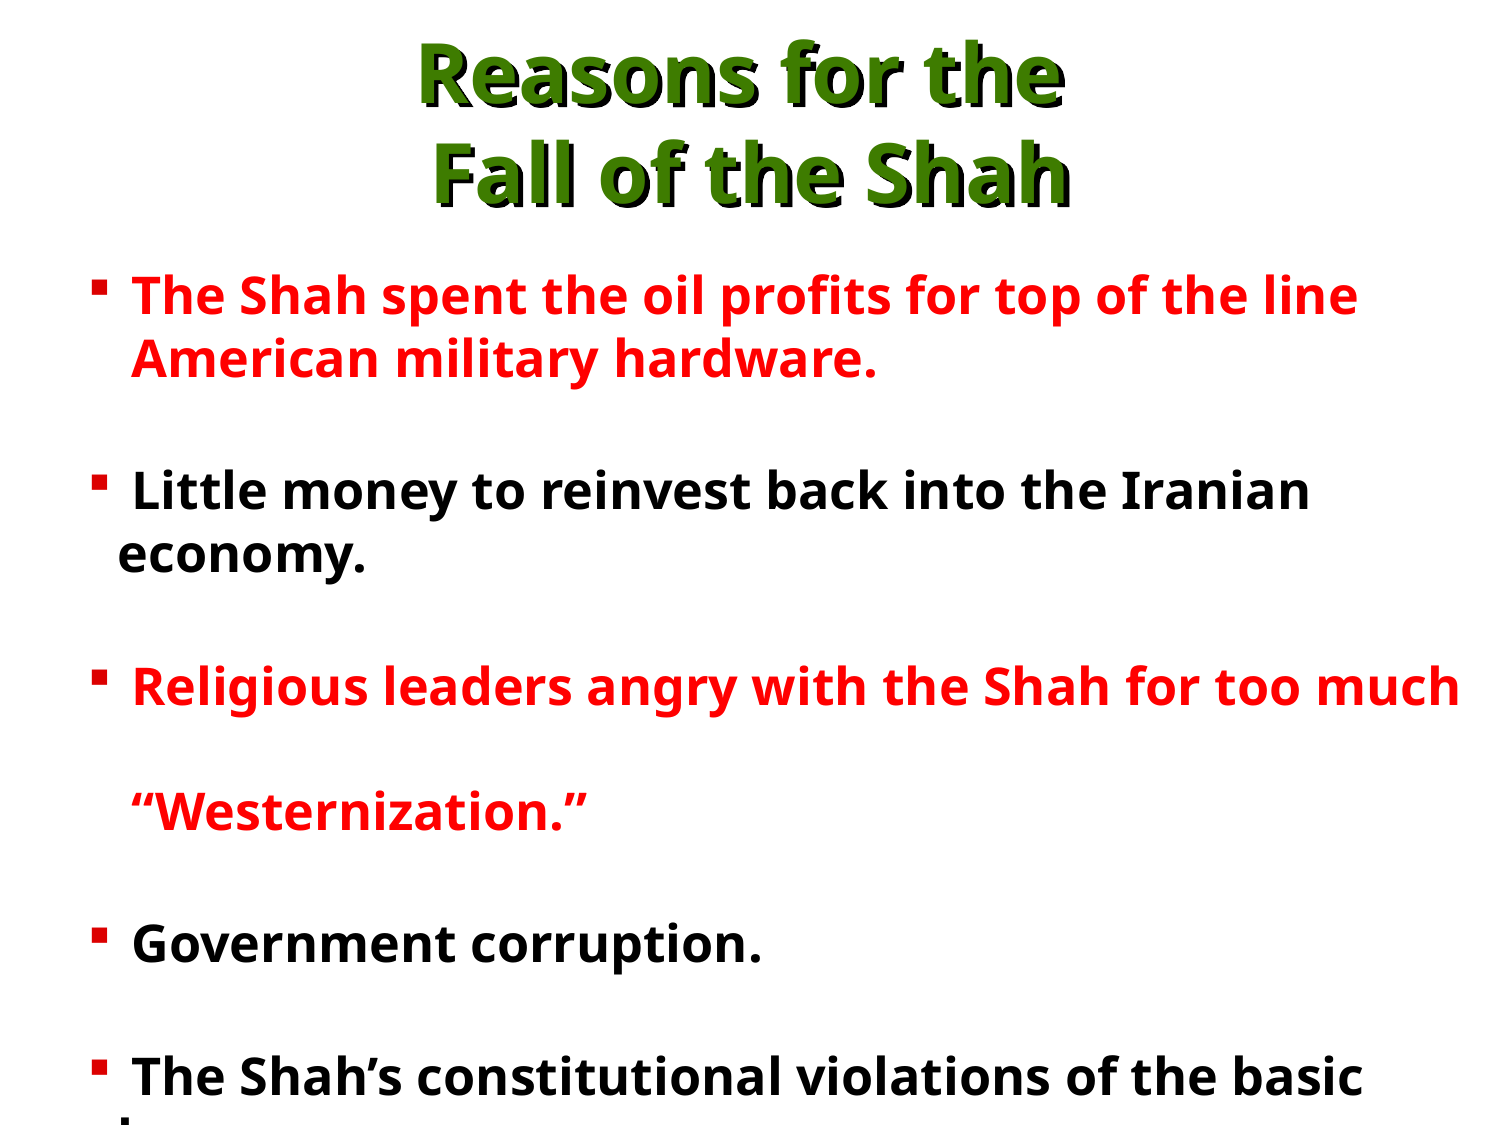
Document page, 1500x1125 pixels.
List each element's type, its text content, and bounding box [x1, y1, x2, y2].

text_box The Shah spent the oil profits for top of the line American military hardware. Little money to reinvest back into the Iranian economy. Religious leaders angry with the Shah for too much “Westernization.” Government corruption. The Shah’s constitutional violations of the basic human rights of his citizens. [87, 262, 1475, 1125]
text_box Reasons for the Fall of the Shah [237, 12, 1263, 228]
